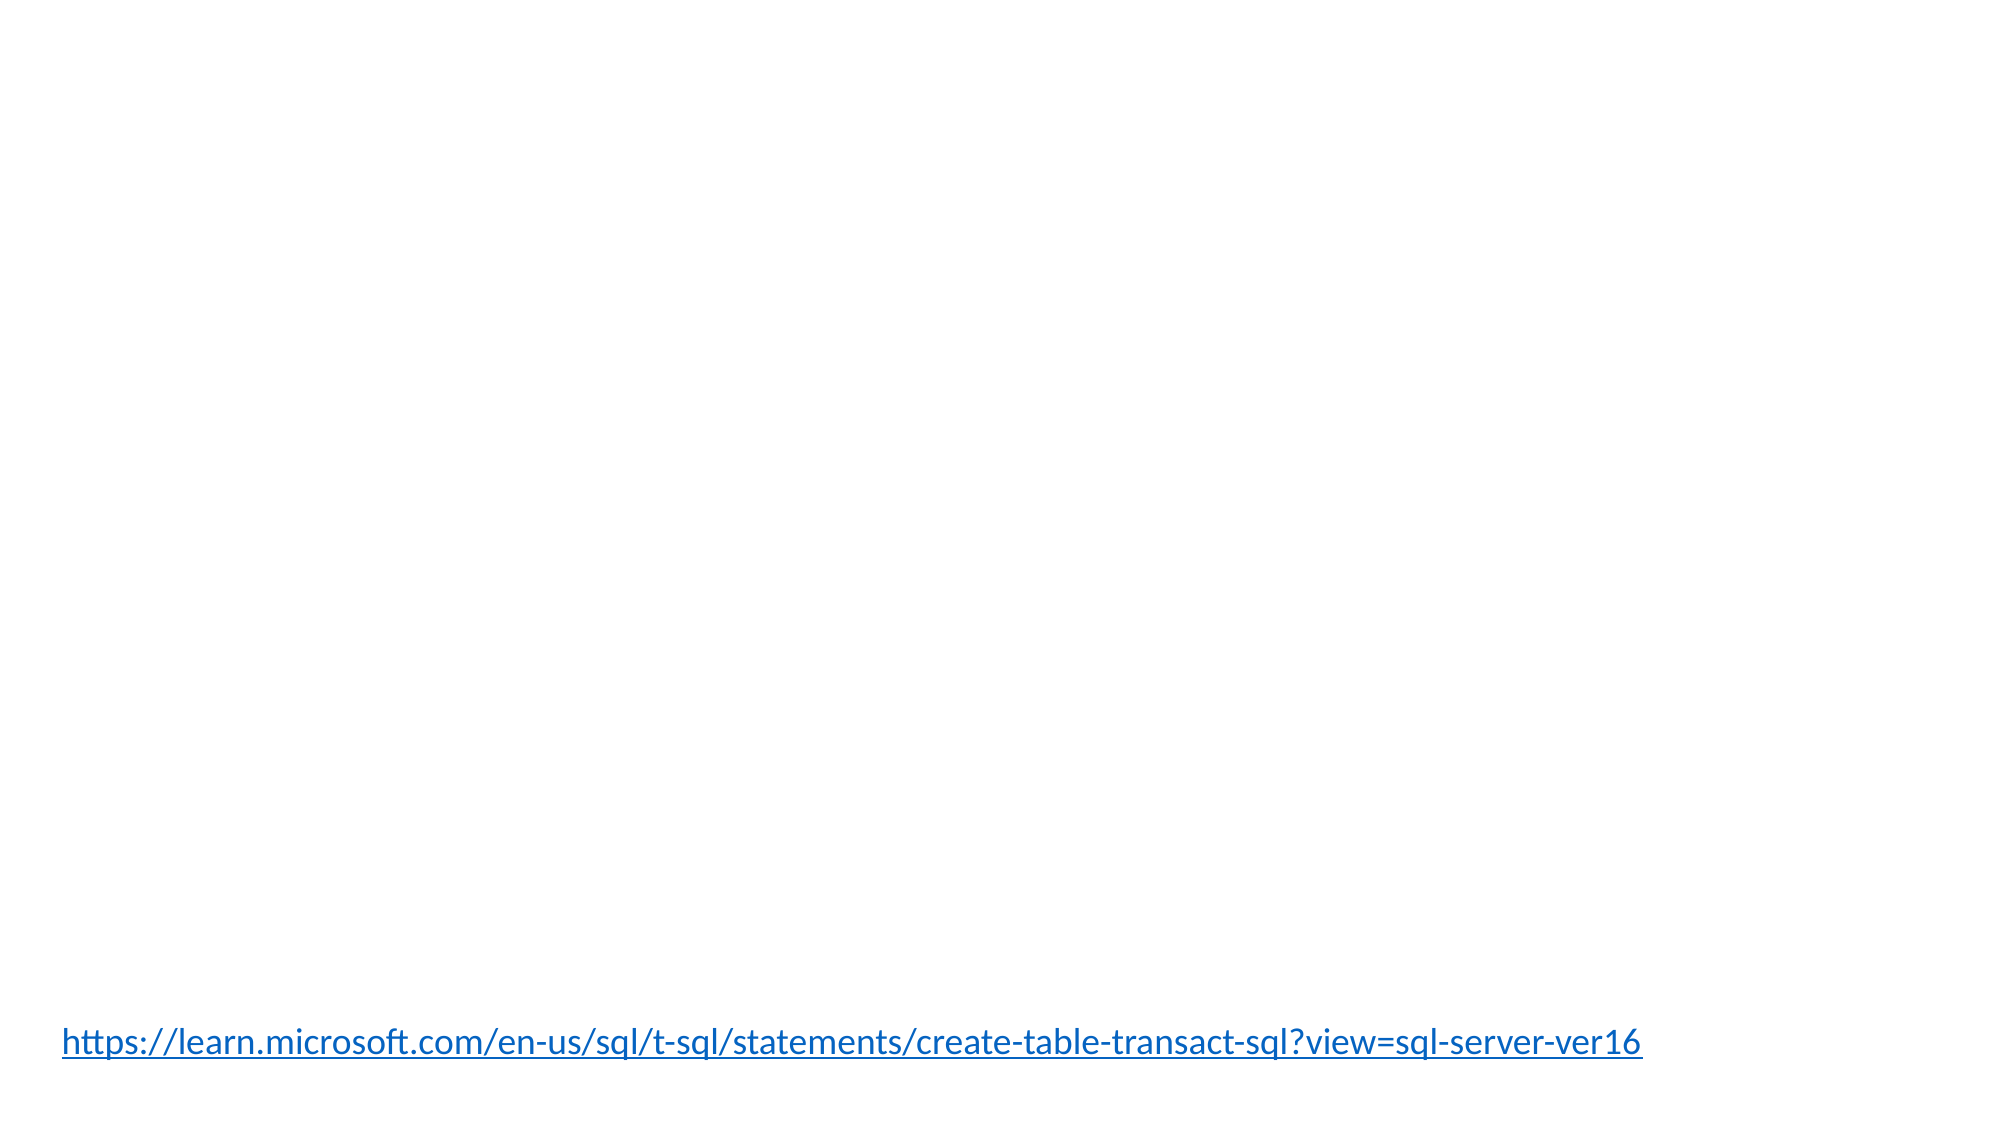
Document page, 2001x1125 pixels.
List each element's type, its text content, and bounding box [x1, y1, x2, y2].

text_box https://learn.microsoft.com/en-us/sql/t-sql/statements/create-table-transact-sql?view=sql-server-ver16 [46, 1009, 1741, 1070]
